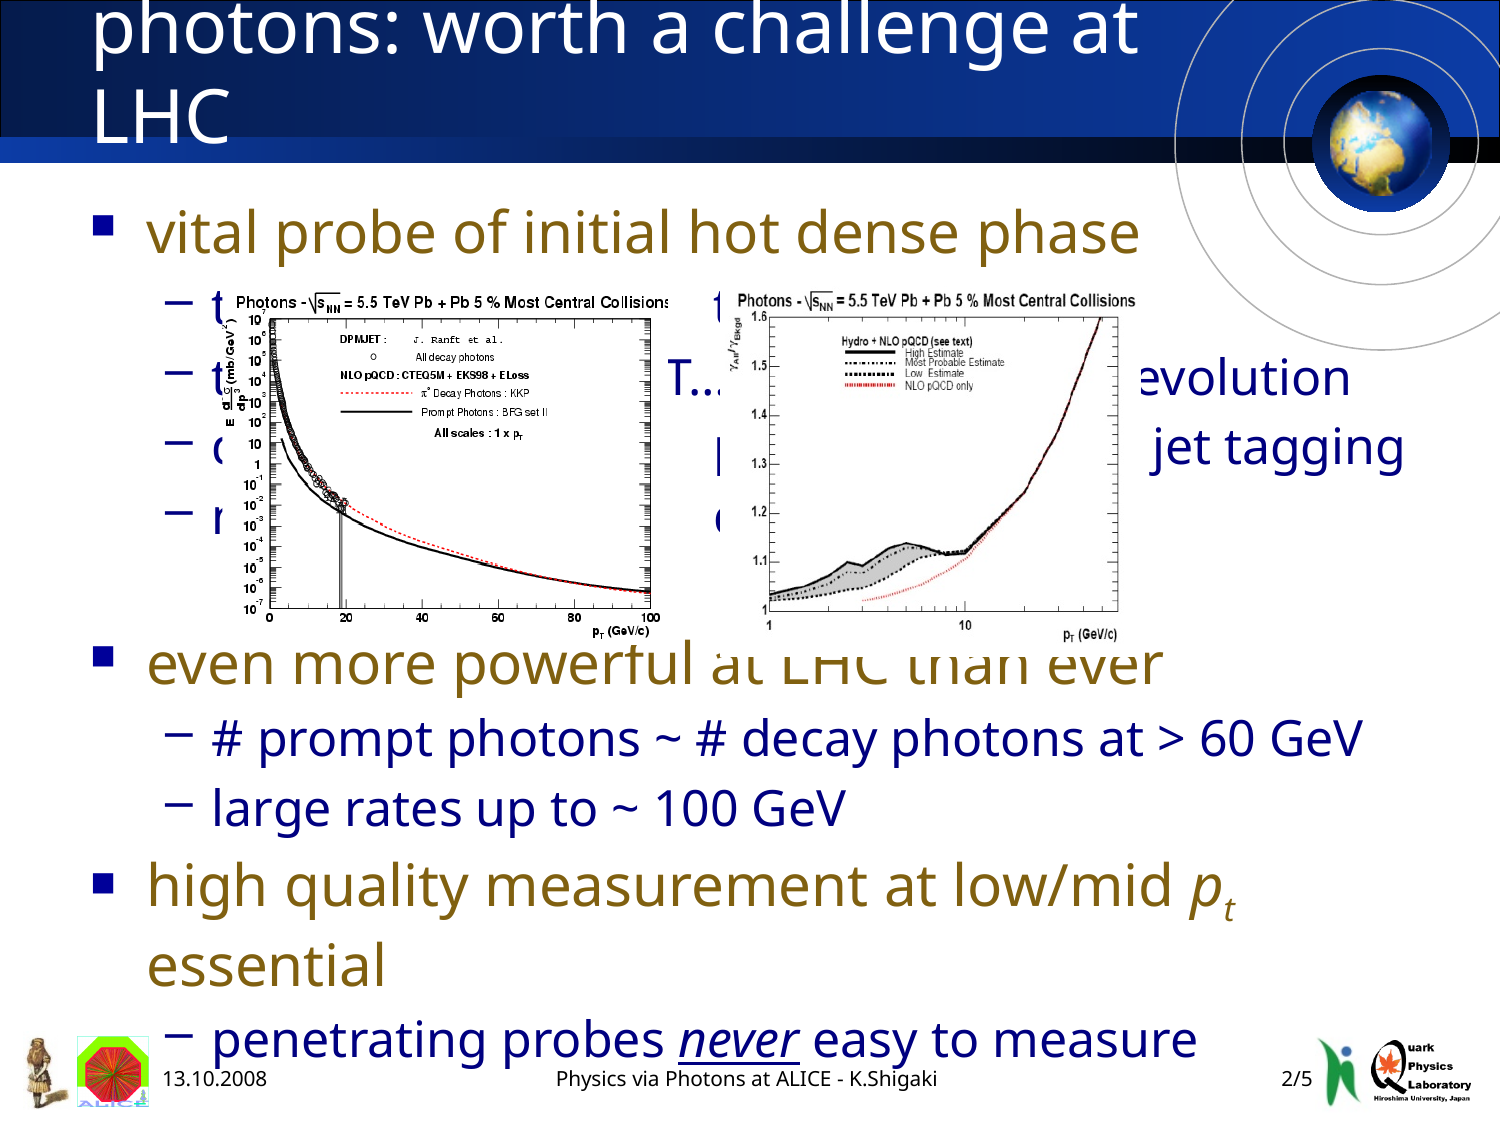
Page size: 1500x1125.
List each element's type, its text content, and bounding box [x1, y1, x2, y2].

slide_number 1/5 [1221, 1058, 1328, 1103]
picture [77, 1036, 149, 1107]
picture [720, 278, 1141, 657]
list vital probe of initial hot dense phase thermal photons… temperature thermal photon HBT… space-time evolution direct photons… pQCD processes + jet tagging neutral mesons… quark energy loss even more powerful at LHC than ever # prompt photons ~ # decay photons at > 60 GeV large rates up to ~ 100 GeV high quality measurement at low/mid pt essential penetrating probes never easy to measure [74, 187, 1424, 1036]
footer Physics via Photons at ALICE - K.Shigaki [254, 1058, 1221, 1103]
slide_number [146, 1058, 254, 1103]
picture [1330, 91, 1432, 196]
picture [1260, 1036, 1471, 1125]
picture [222, 284, 669, 645]
title photons: worth a challenge at LHC [74, 0, 1294, 138]
picture [23, 1031, 71, 1110]
